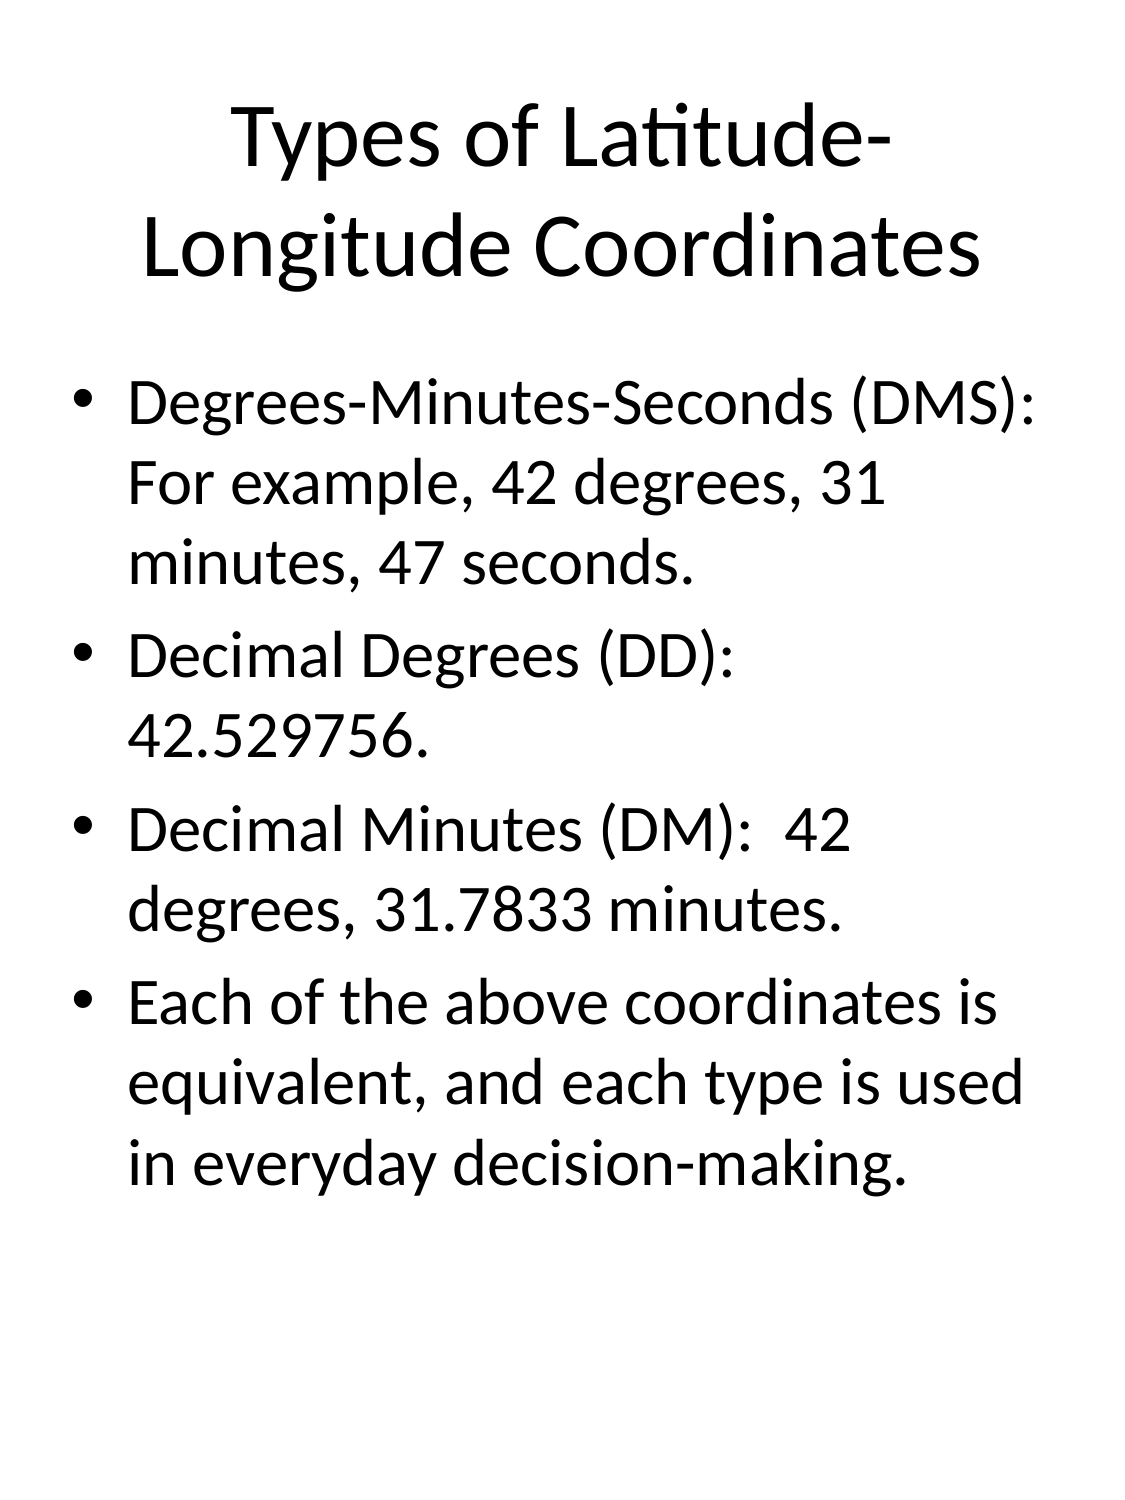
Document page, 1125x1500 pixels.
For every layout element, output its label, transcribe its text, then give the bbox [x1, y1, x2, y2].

title Types of Latitude-Longitude Coordinates [56, 60, 1069, 310]
list Degrees-Minutes-Seconds (DMS): For example, 42 degrees, 31 minutes, 47 seconds. Decimal Degrees (DD): 42.529756. Decimal Minutes (DM): 42 degrees, 31.7833 minutes. Each of the above coordinates is equivalent, and each type is used in everyday decision-making. [56, 350, 1069, 1340]
